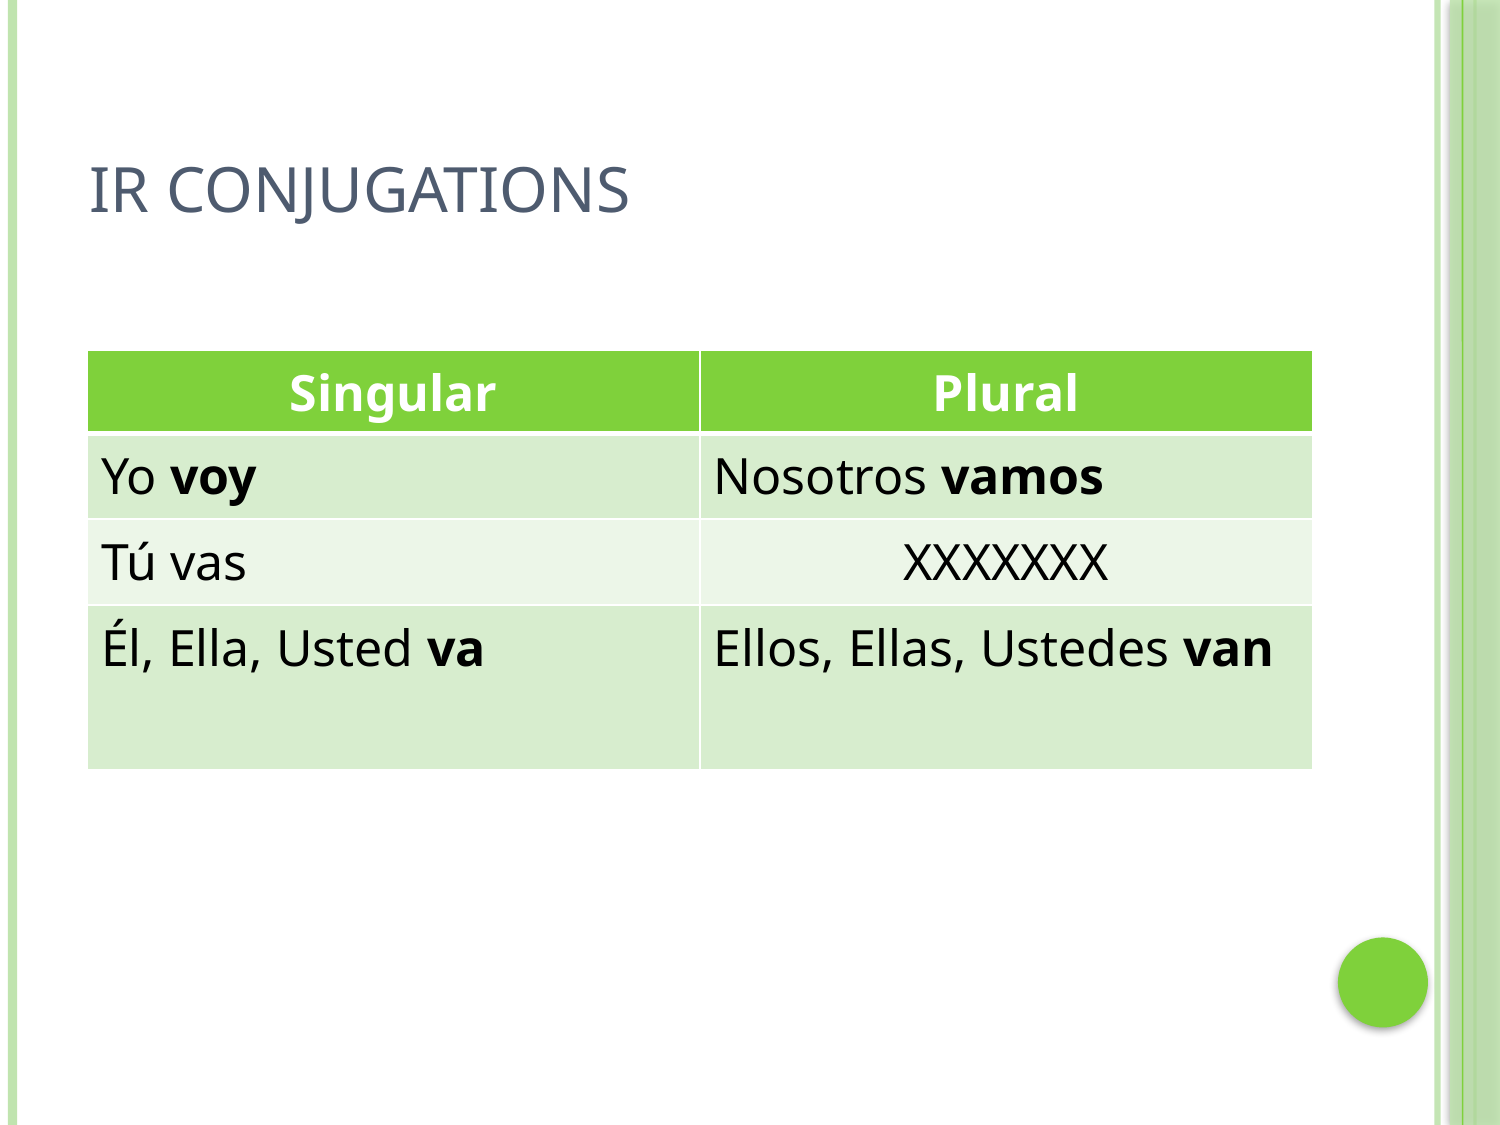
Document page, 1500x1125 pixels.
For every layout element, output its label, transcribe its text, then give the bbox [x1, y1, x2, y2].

table_cell Él, Ella, Usted va [88, 606, 699, 769]
table_cell Tú vas [88, 520, 699, 604]
table_cell Ellos, Ellas, Ustedes van [701, 606, 1312, 769]
title IR conjugations [75, 45, 1300, 233]
table_cell Yo voy [88, 436, 699, 518]
table_header Singular [88, 351, 699, 431]
table_header Plural [701, 351, 1312, 431]
table_cell XXXXXXX [701, 520, 1312, 604]
table_cell Nosotros vamos [701, 436, 1312, 518]
